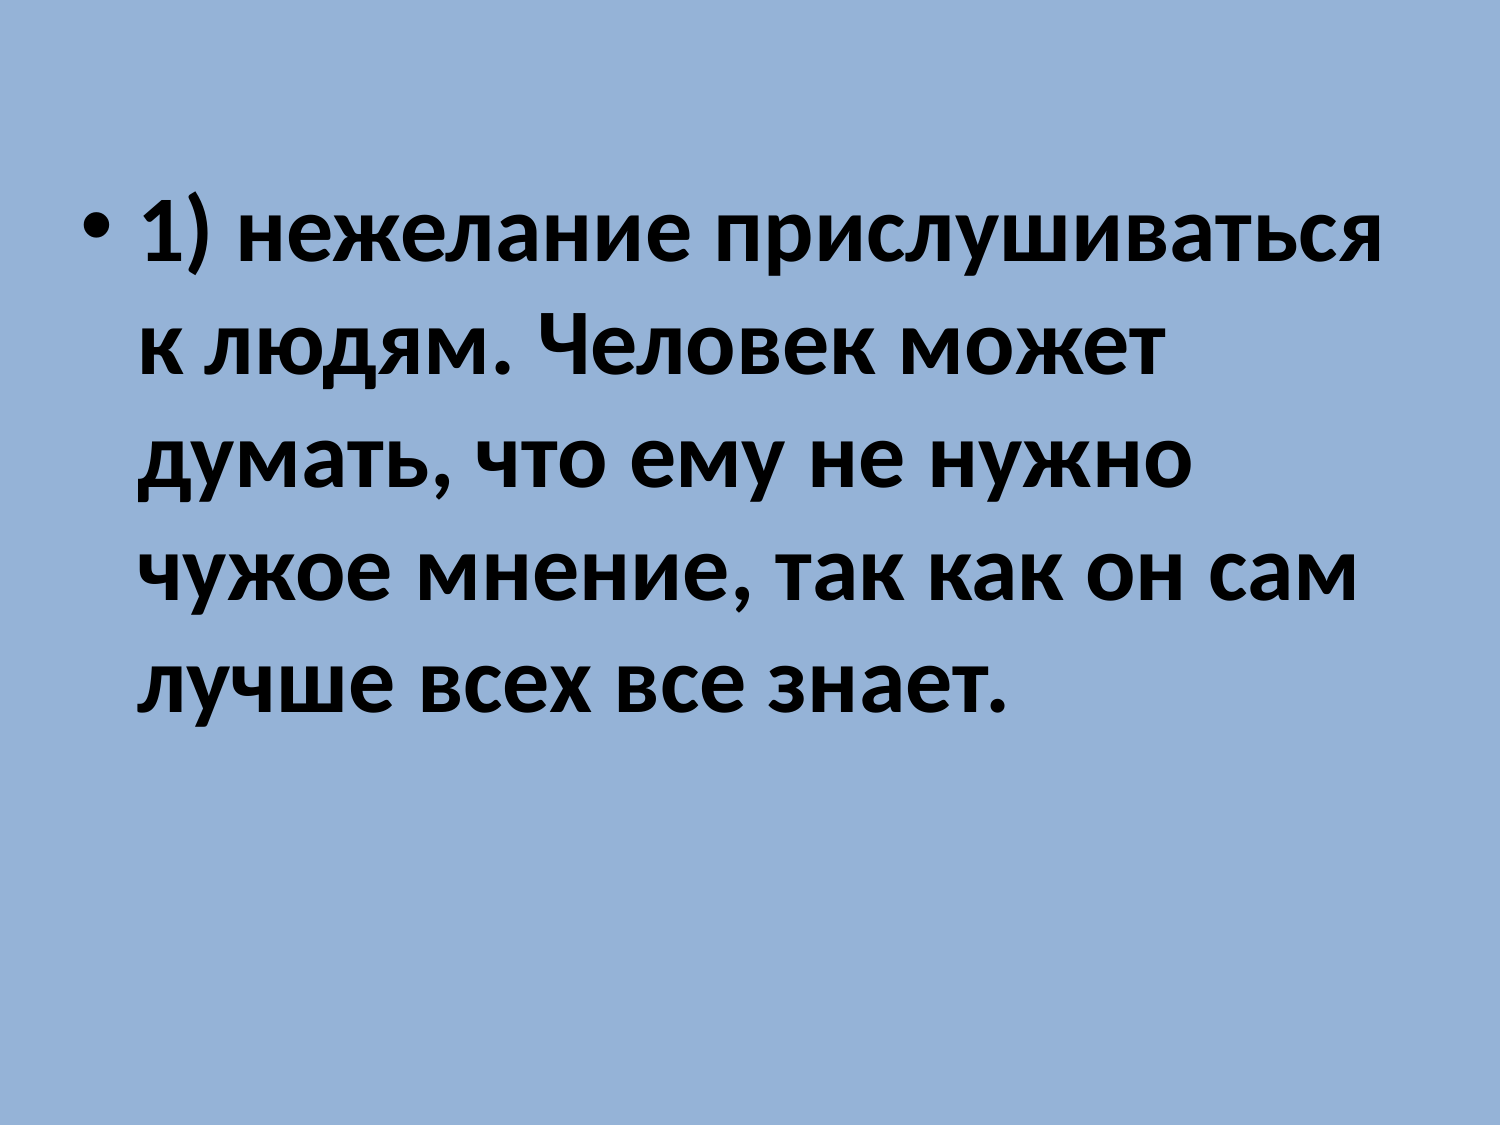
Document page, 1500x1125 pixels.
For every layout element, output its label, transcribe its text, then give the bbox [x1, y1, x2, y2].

list 1) нежелание прислушиваться к людям. Человек может думать, что ему не нужно чужое мнение, так как он сам лучше всех все знает. [64, 66, 1415, 809]
